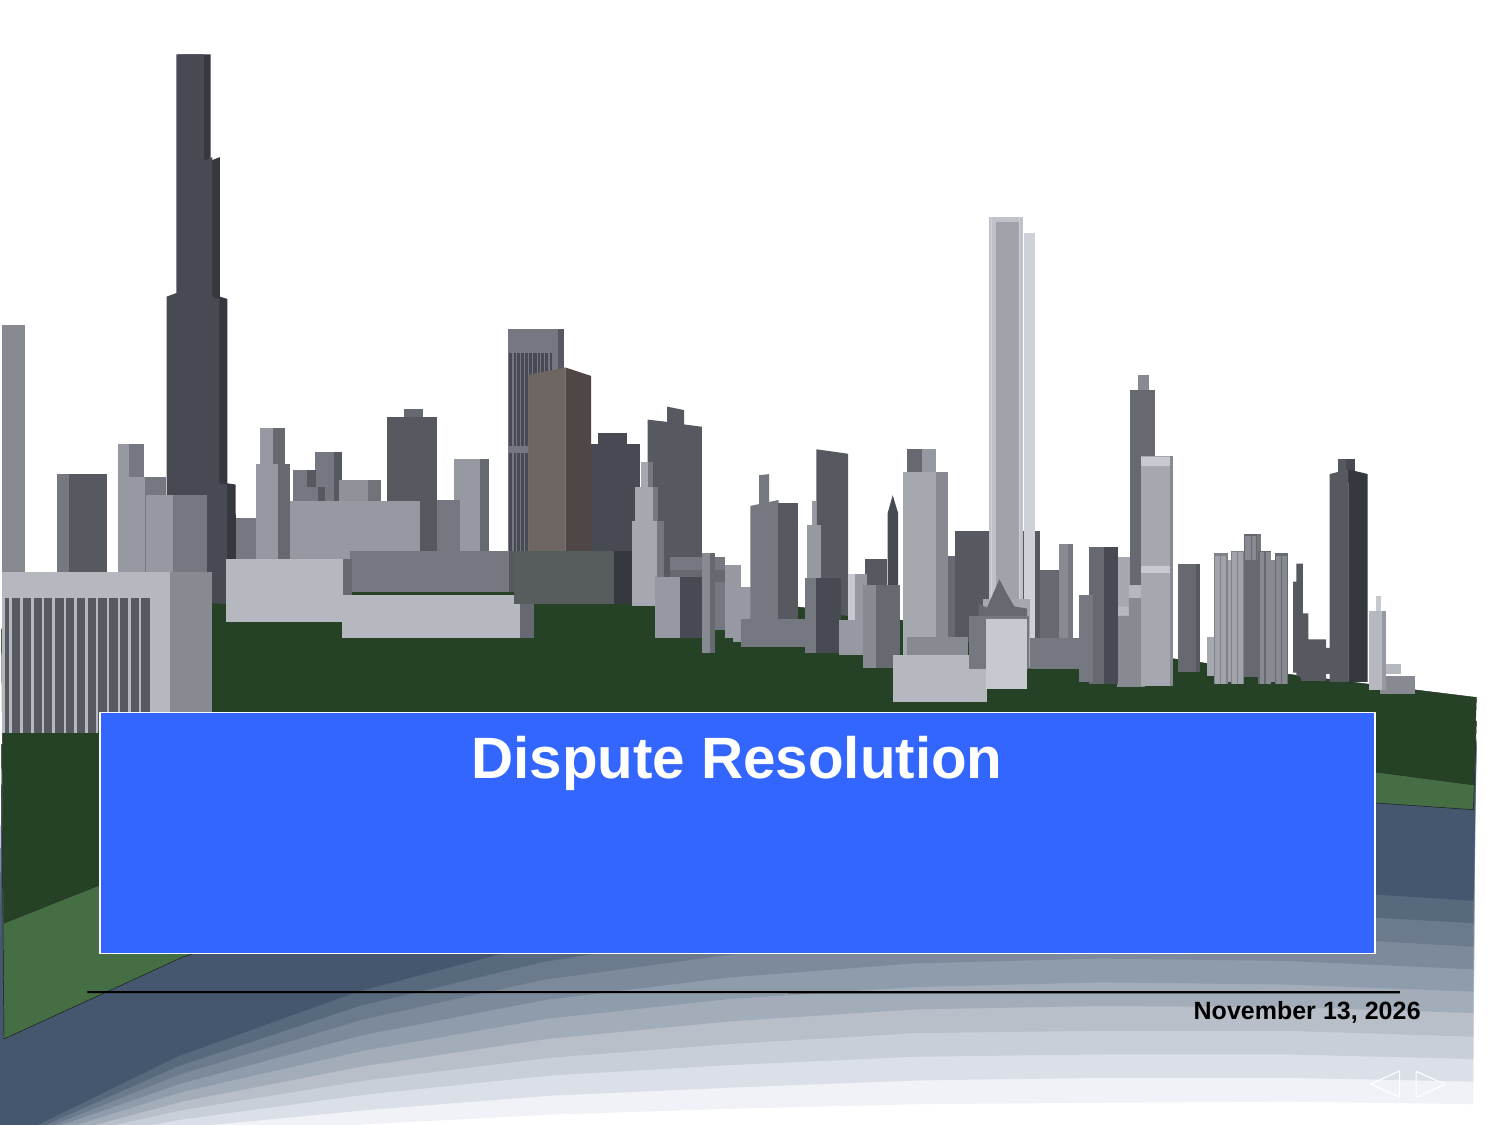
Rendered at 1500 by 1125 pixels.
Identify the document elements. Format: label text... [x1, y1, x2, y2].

title Dispute Resolution [99, 712, 1376, 954]
